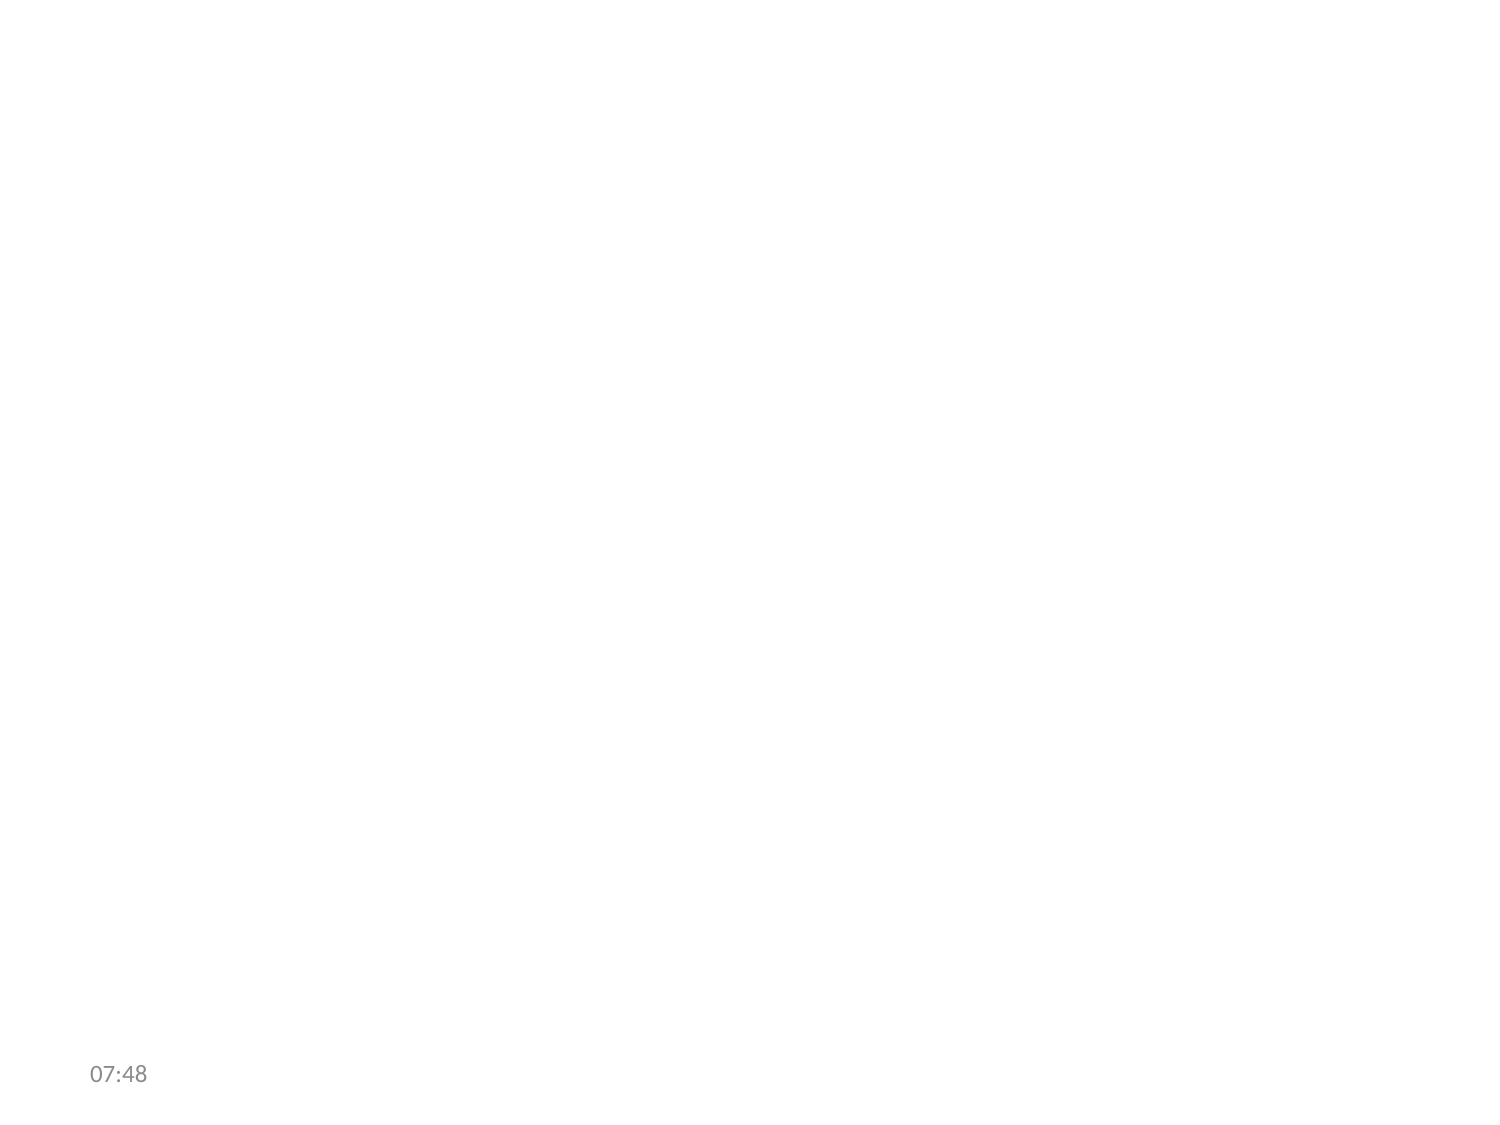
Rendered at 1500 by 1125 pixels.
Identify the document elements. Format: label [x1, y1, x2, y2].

slide_number [75, 1042, 425, 1103]
